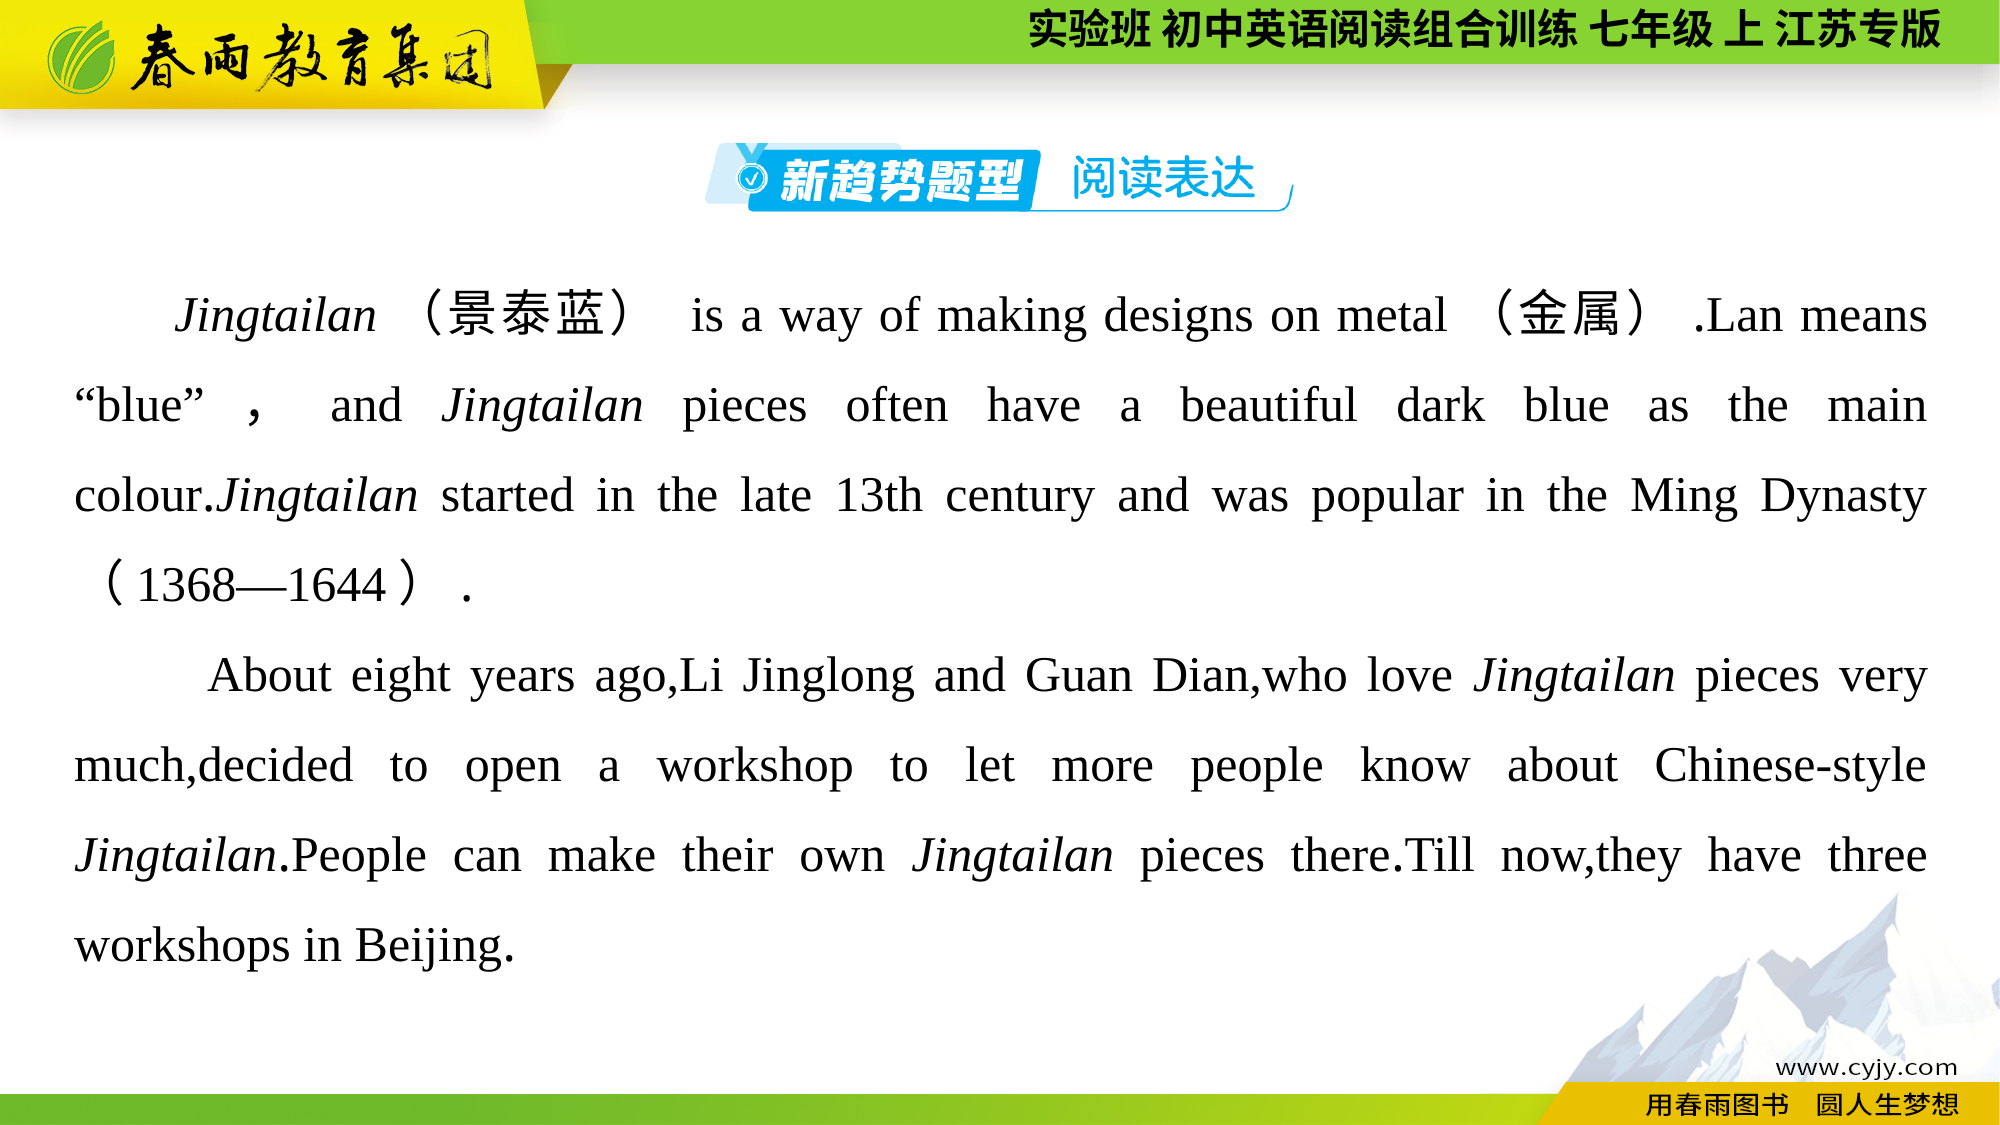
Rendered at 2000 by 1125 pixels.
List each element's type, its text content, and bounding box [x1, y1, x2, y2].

list Jingtailan（景泰蓝） is a way of making designs on metal（金属）.Lan means “blue”，and Jingtailan pieces often have a beautiful dark blue as the main colour.Jingtailan started in the late 13th century and was popular in the Ming Dynasty （1368—1644）. About eight years ago,Li Jinglong and Guan Dian,who love Jingtailan pieces very much,decided to open a workshop to let more people know about Chinese-style Jingtailan.People can make their own Jingtailan pieces there.Till now,they have three workshops in Beijing. [59, 243, 1944, 975]
picture [0, 0, 2000, 1125]
